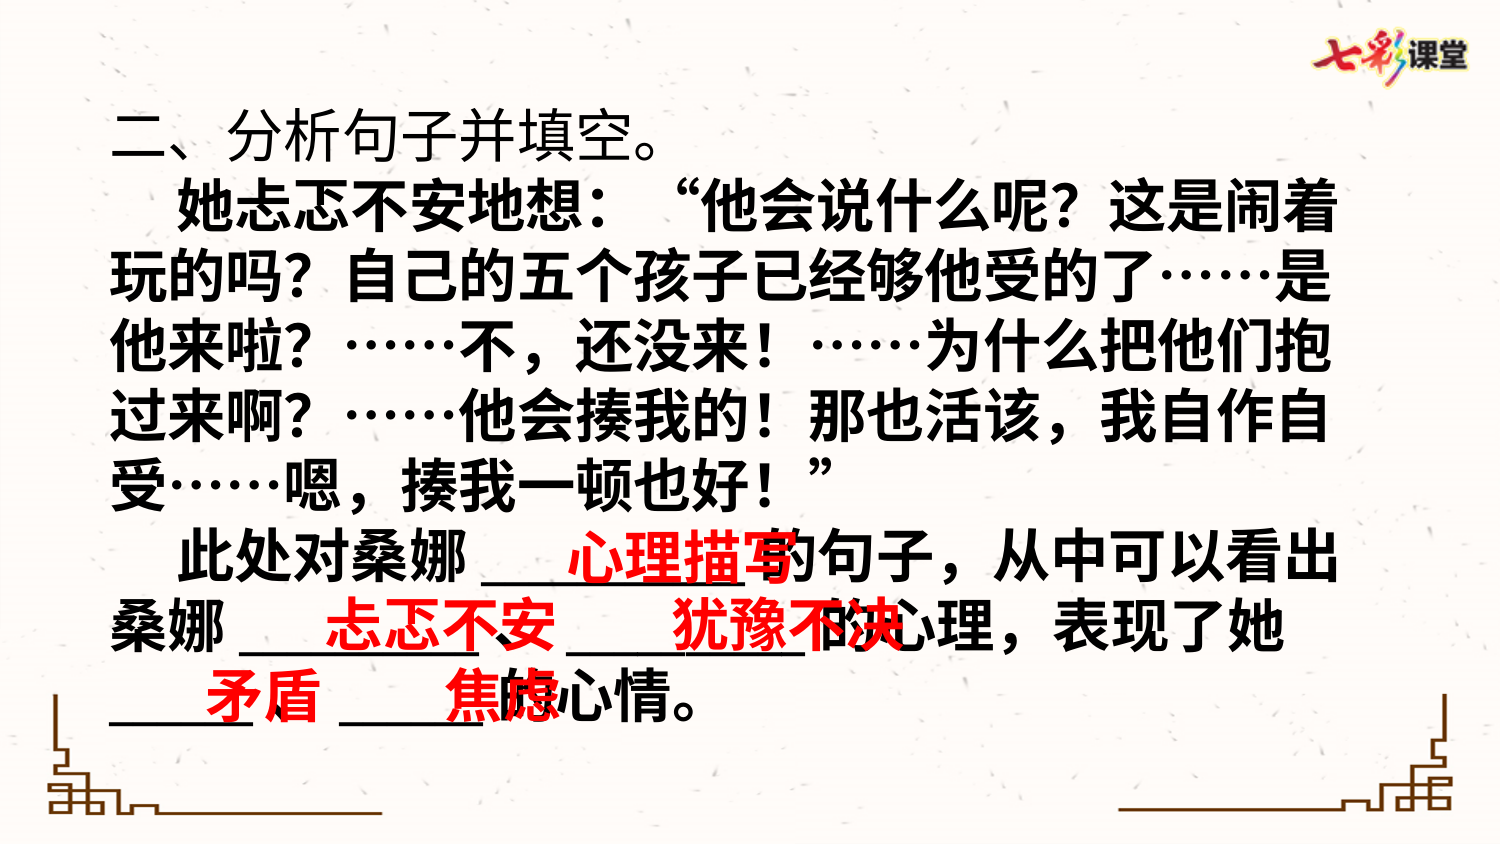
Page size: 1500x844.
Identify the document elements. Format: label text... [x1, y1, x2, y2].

text_box 矛盾 [190, 651, 337, 737]
picture [0, 0, 1500, 844]
text_box 犹豫不决 [656, 581, 920, 666]
text_box 心理描写 [551, 514, 815, 599]
text_box 焦虑 [430, 651, 577, 737]
text_box 二、分析句子并填空。 她忐忑不安地想：“他会说什么呢？这是闹着玩的吗？自己的五个孩子已经够他受的了……是他来啦？……不，还没来！……为什么把他们抱过来啊？……他会揍我的！那也活该，我自作自受……嗯，揍我一顿也好！” 此处对桑娜___________的句子，从中可以看出桑娜__________、__________的心理，表现了她______、______的心情。 [94, 91, 1406, 736]
text_box 忐忑不安 [310, 581, 574, 666]
